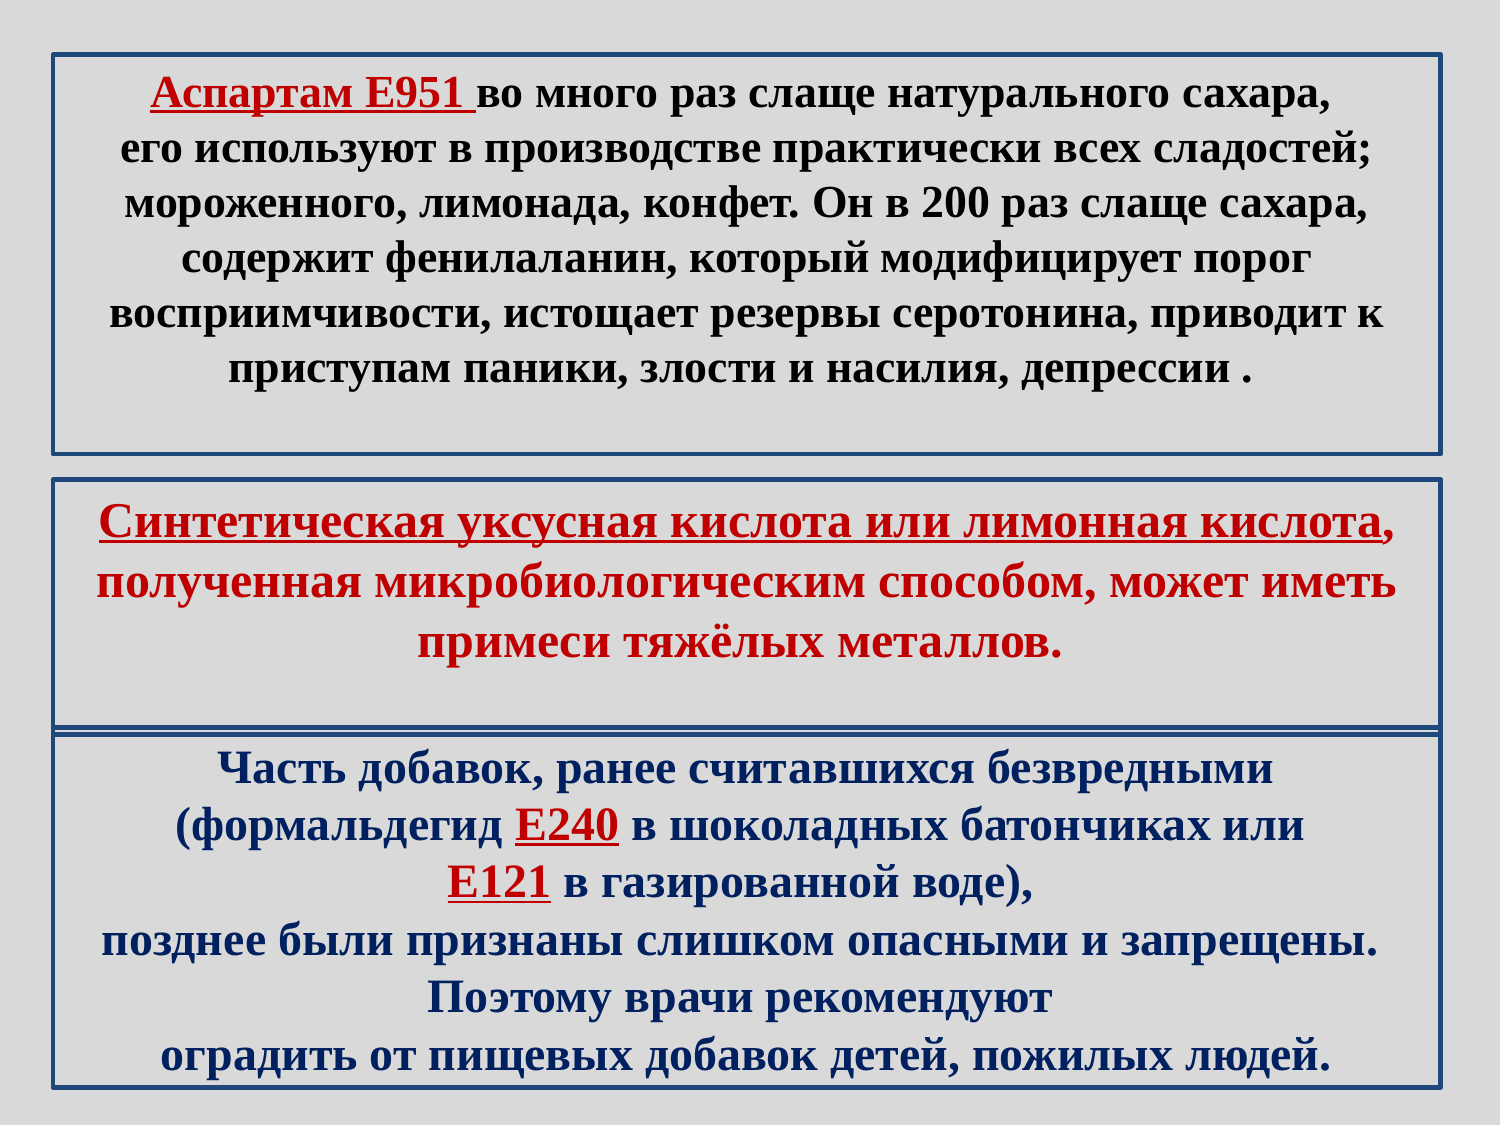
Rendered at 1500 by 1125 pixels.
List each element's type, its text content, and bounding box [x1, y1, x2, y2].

text_box Синтетическая уксусная кислота или лимонная кислота, полученная микробиологическим способом, может иметь примеси тяжёлых металлов. [53, 479, 1441, 727]
text_box Аспартам Е951 во много раз слаще натурального сахара, его используют в производстве практически всех сладостей; мороженного, лимонада, конфет. Он в 200 раз слаще сахара, содержит фенилаланин, который модифицирует порог восприимчивости, истощает резервы серотонина, приводит к приступам паники, злости и насилия, депрессии . [53, 54, 1441, 455]
text_box Часть добавок, ранее считавшихся безвредными (формальдегид E240 в шоколадных батончиках или E121 в газированной воде), позднее были признаны слишком опасными и запрещены. Поэтому врачи рекомендуют оградить от пищевых добавок детей, пожилых людей. [53, 727, 1441, 1088]
